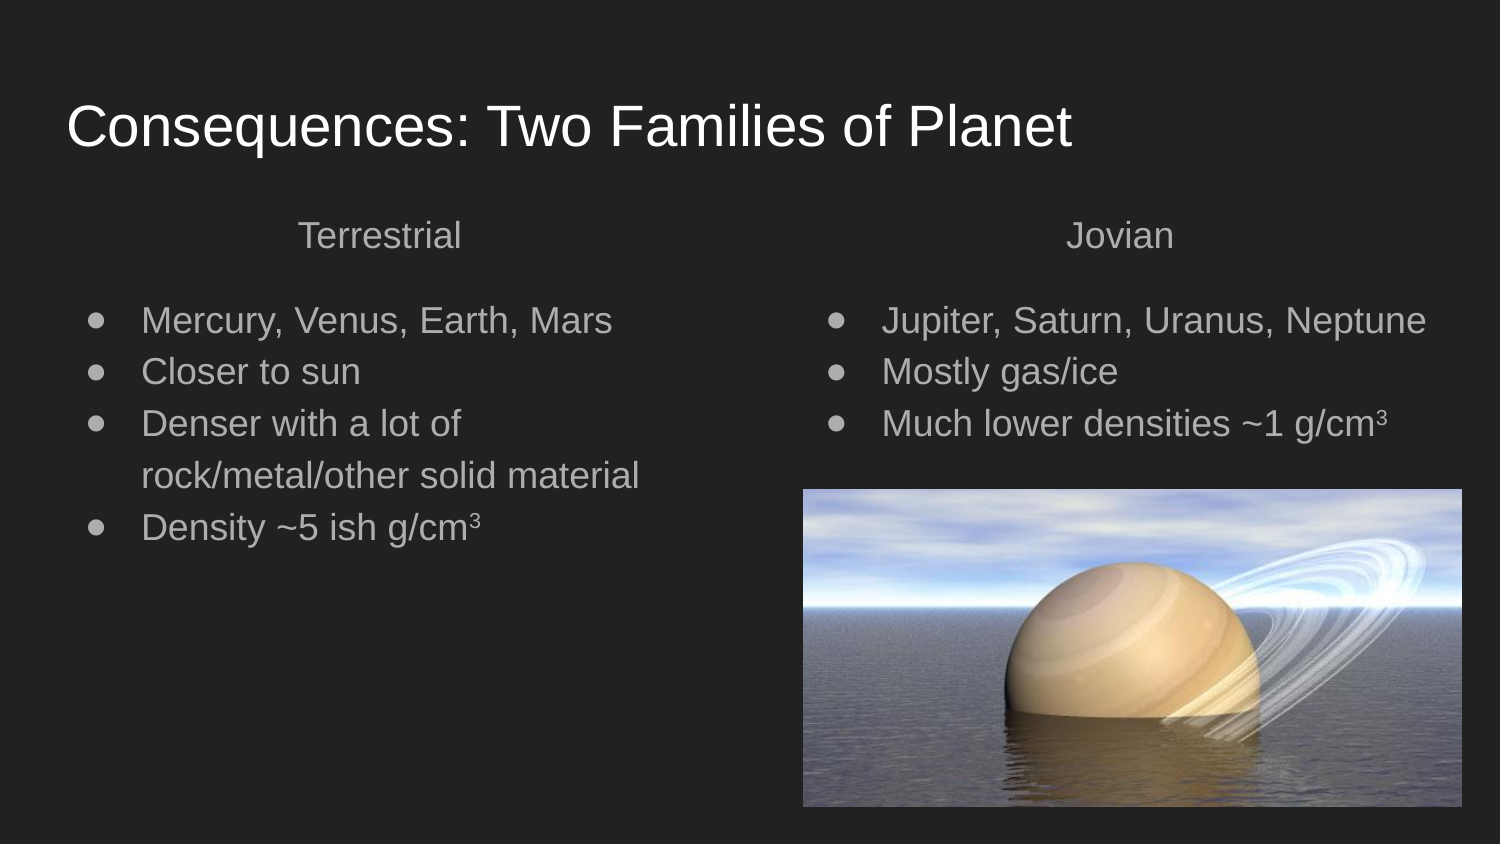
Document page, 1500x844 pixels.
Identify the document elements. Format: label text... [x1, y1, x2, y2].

title Consequences: Two Families of Planet [51, 72, 1449, 167]
list Jovian Jupiter, Saturn, Uranus, Neptune Mostly gas/ice Much lower densities ~1 g/cm3 [791, 189, 1449, 750]
list Terrestrial Mercury, Venus, Earth, Mars Closer to sun Denser with a lot of rock/metal/other solid material Density ~5 ish g/cm3 [51, 189, 709, 750]
picture [803, 488, 1462, 807]
